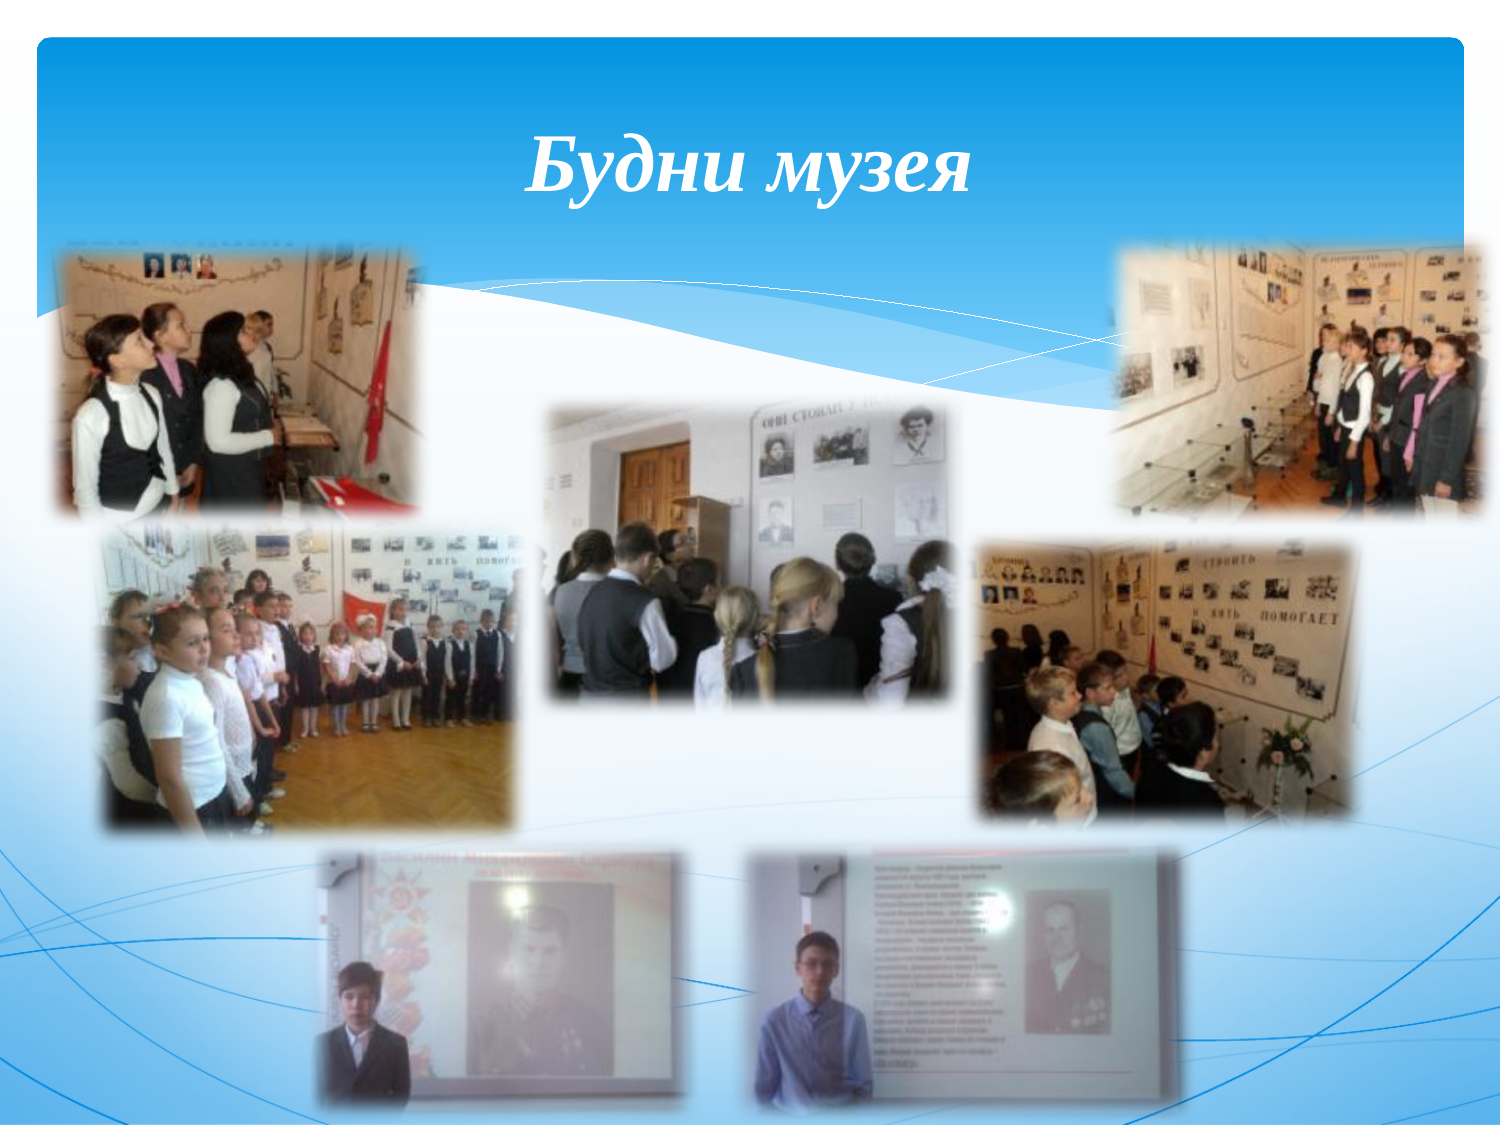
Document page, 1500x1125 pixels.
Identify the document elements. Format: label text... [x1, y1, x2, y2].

title Будни музея [75, 55, 1425, 261]
picture [41, 229, 1500, 1125]
